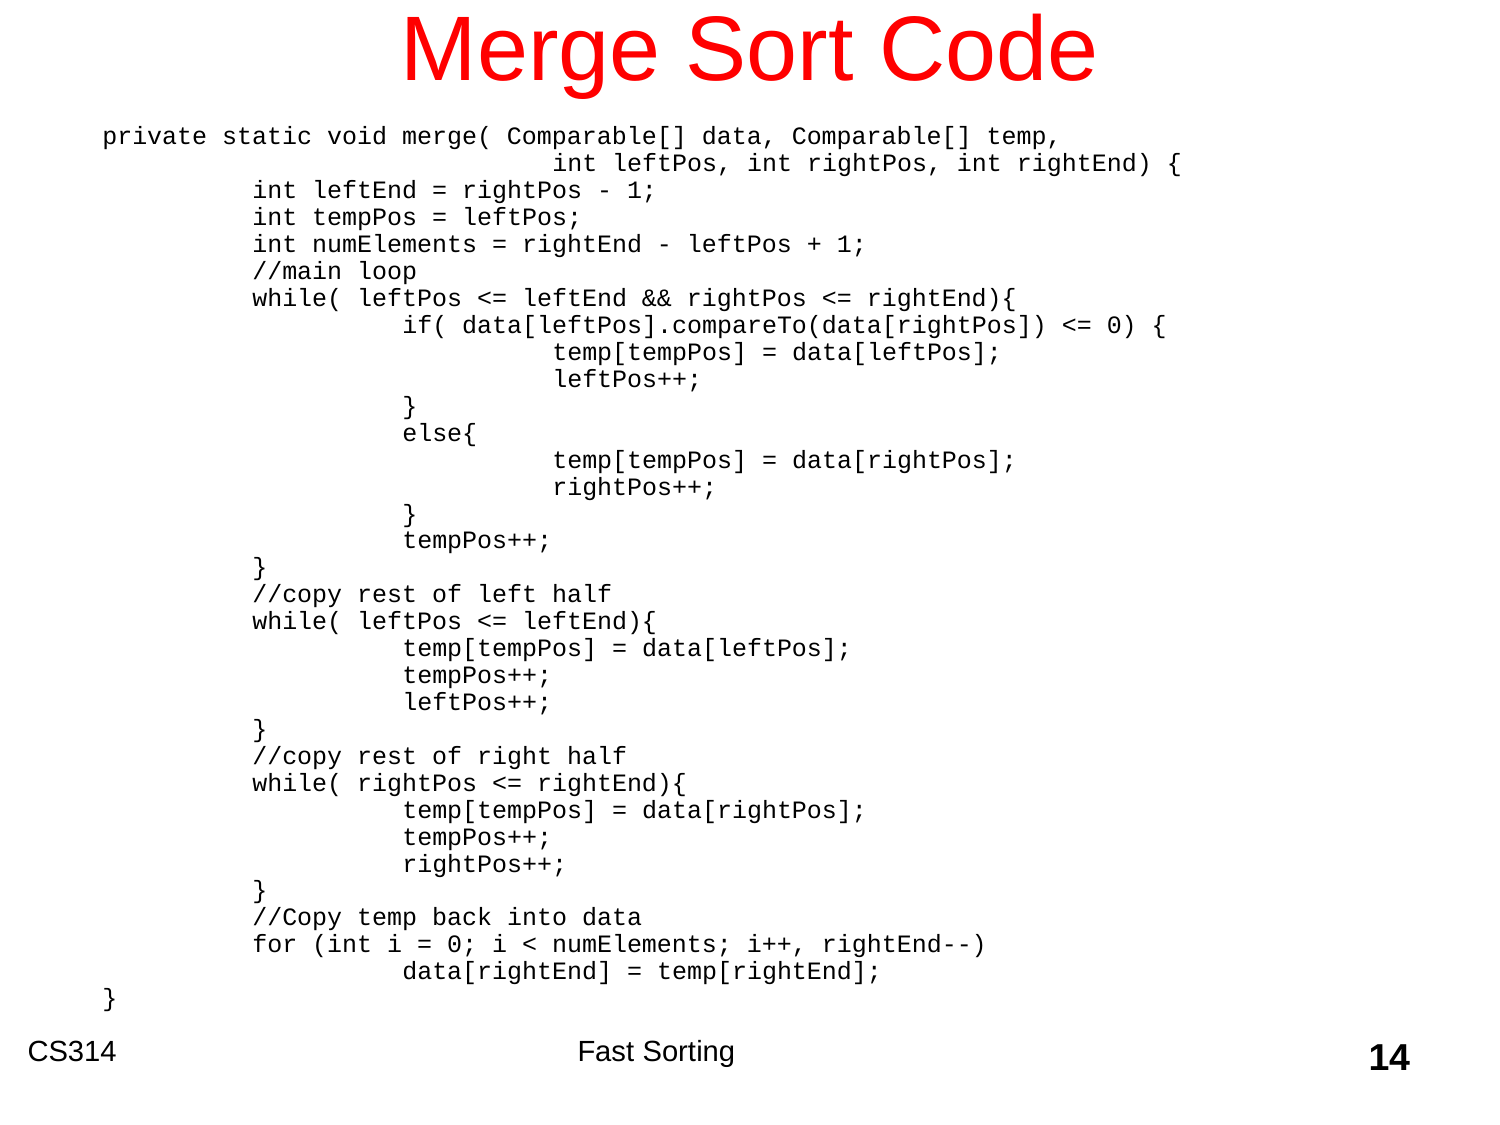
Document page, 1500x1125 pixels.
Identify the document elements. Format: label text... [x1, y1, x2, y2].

slide_number 14 [1112, 1024, 1426, 1101]
title Merge Sort Code [112, 0, 1388, 116]
slide_number CS314 [12, 1024, 451, 1101]
footer Fast Sorting [562, 1024, 1063, 1101]
text_box private static void merge( Comparable[] data, Comparable[] temp, int leftPos, int rightPos, int rightEnd) { int leftEnd = rightPos - 1; int tempPos = leftPos; int numElements = rightEnd - leftPos + 1; //main loop while( leftPos <= leftEnd && rightPos <= rightEnd){ if( data[leftPos].compareTo(data[rightPos]) <= 0) { temp[tempPos] = data[leftPos]; leftPos++; } else{ temp[tempPos] = data[rightPos]; rightPos++; } tempPos++; } //copy rest of left half while( leftPos <= leftEnd){ temp[tempPos] = data[leftPos]; tempPos++; leftPos++; } //copy rest of right half while( rightPos <= rightEnd){ temp[tempPos] = data[rightPos]; tempPos++; rightPos++; } //Copy temp back into data for (int i = 0; i < numElements; i++, rightEnd--) data[rightEnd] = temp[rightEnd]; } [87, 116, 1475, 1020]
